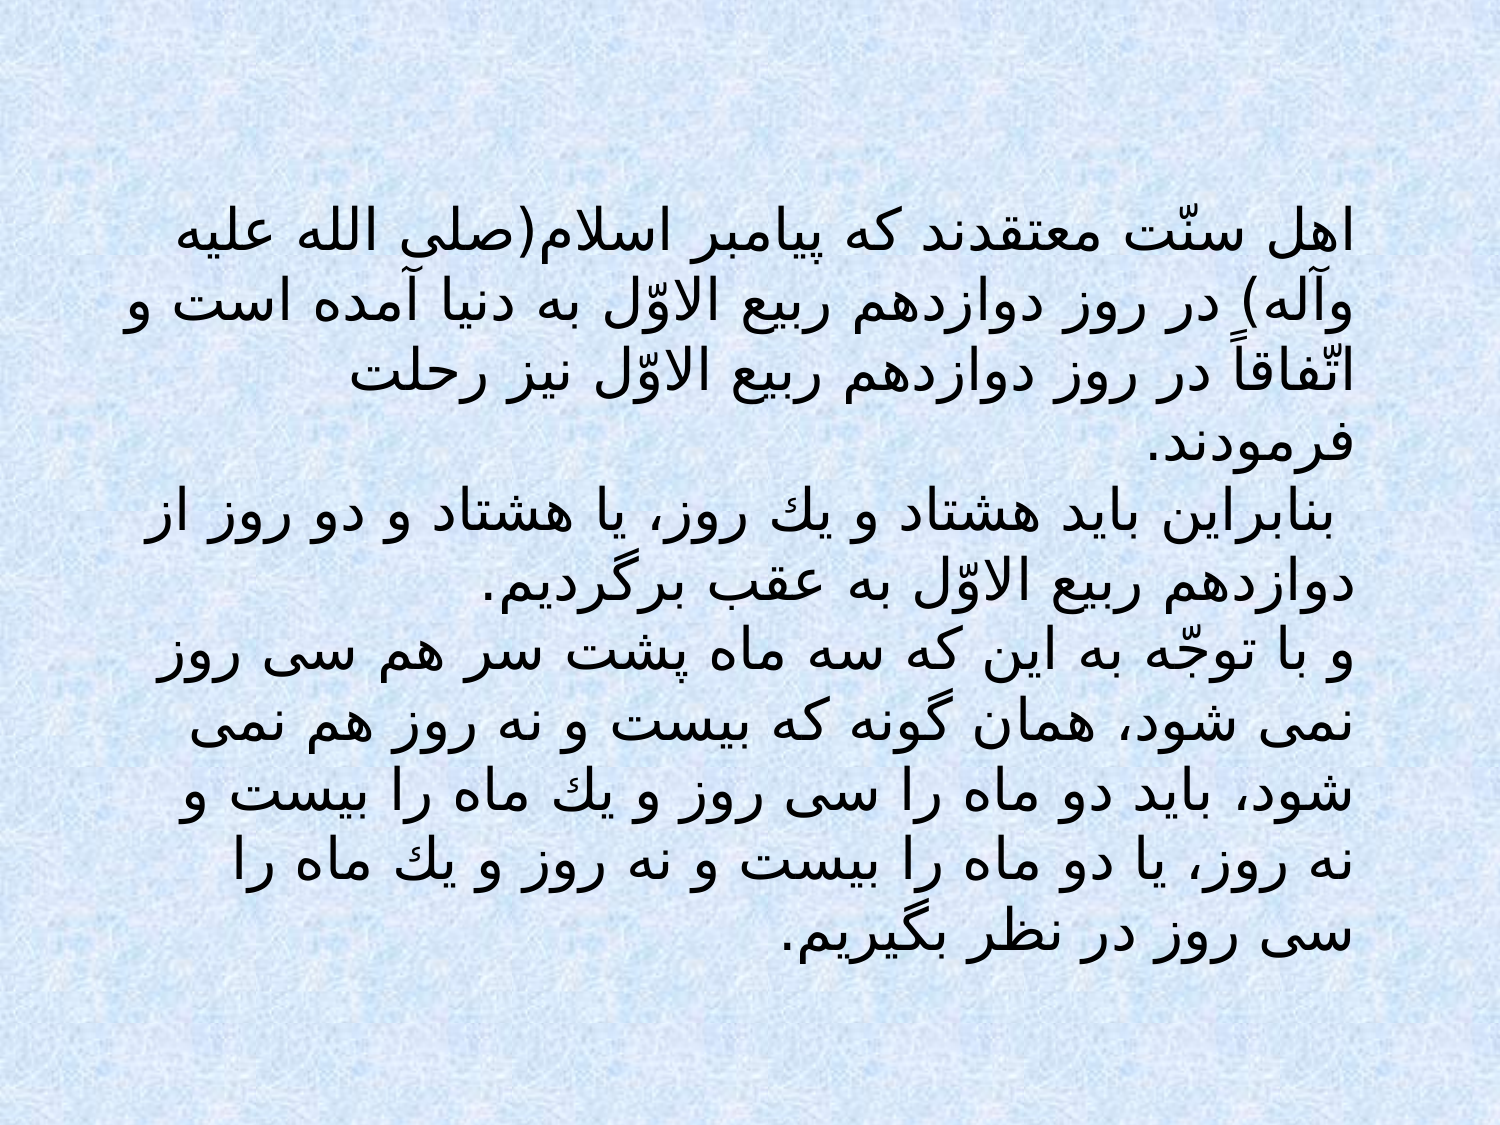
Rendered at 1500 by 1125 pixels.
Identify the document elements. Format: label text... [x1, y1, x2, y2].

text_box اهل سنّت معتقدند كه پيامبر اسلام(صلى الله عليه وآله) در روز دوازدهم ربيع الاوّل به دنيا آمده است و اتّفاقاً در روز دوازدهم ربيع الاوّل نيز رحلت فرمودند. بنابراين بايد هشتاد و يك روز، يا هشتاد و دو روز از دوازدهم ربيع الاوّل به عقب برگرديم. و با توجّه به اين كه سه ماه پشت سر هم سى روز نمى شود، همان گونه كه بيست و نه روز هم نمى شود، بايد دو ماه را سى روز و يك ماه را بيست و نه روز، يا دو ماه را بيست و نه روز و يك ماه را سى روز در نظر بگيريم. [107, 184, 1372, 969]
picture [0, 0, 1500, 1125]
